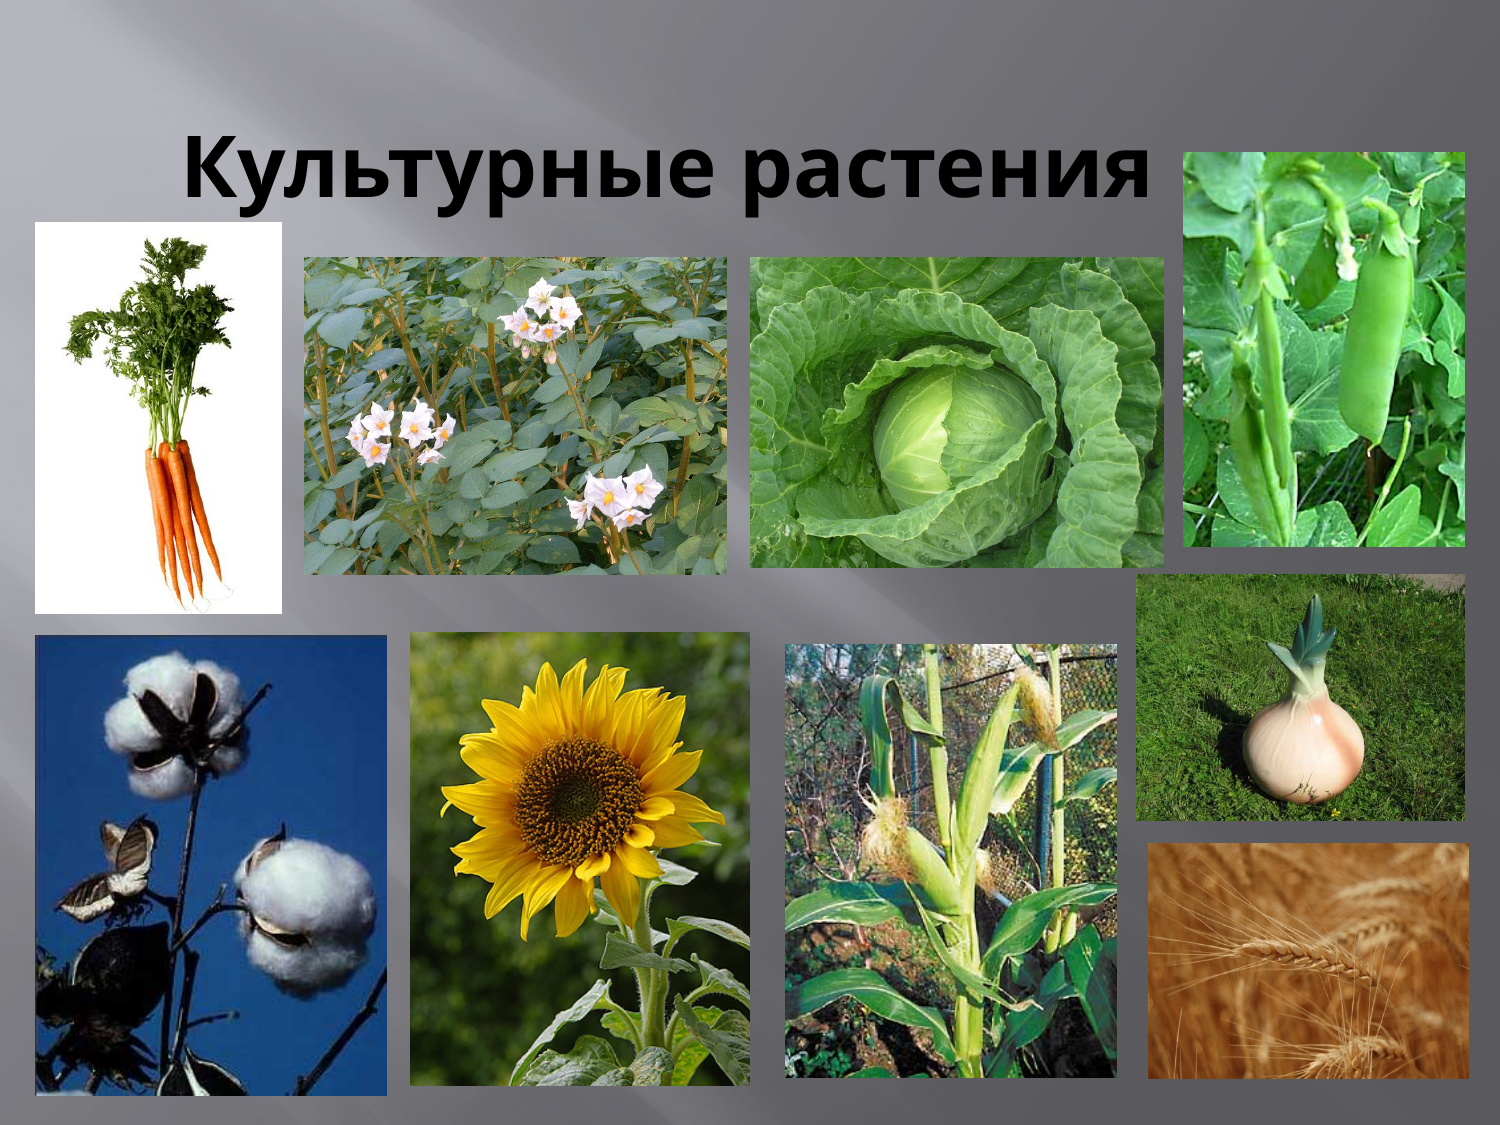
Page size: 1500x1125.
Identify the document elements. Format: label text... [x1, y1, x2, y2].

picture [1183, 152, 1466, 547]
picture [34, 222, 282, 615]
picture [1148, 843, 1469, 1079]
picture [784, 644, 1117, 1079]
picture [1136, 573, 1465, 821]
picture [34, 635, 387, 1096]
title Культурные растения [93, 45, 1243, 270]
picture [304, 257, 727, 575]
picture [409, 632, 751, 1087]
picture [749, 257, 1165, 569]
